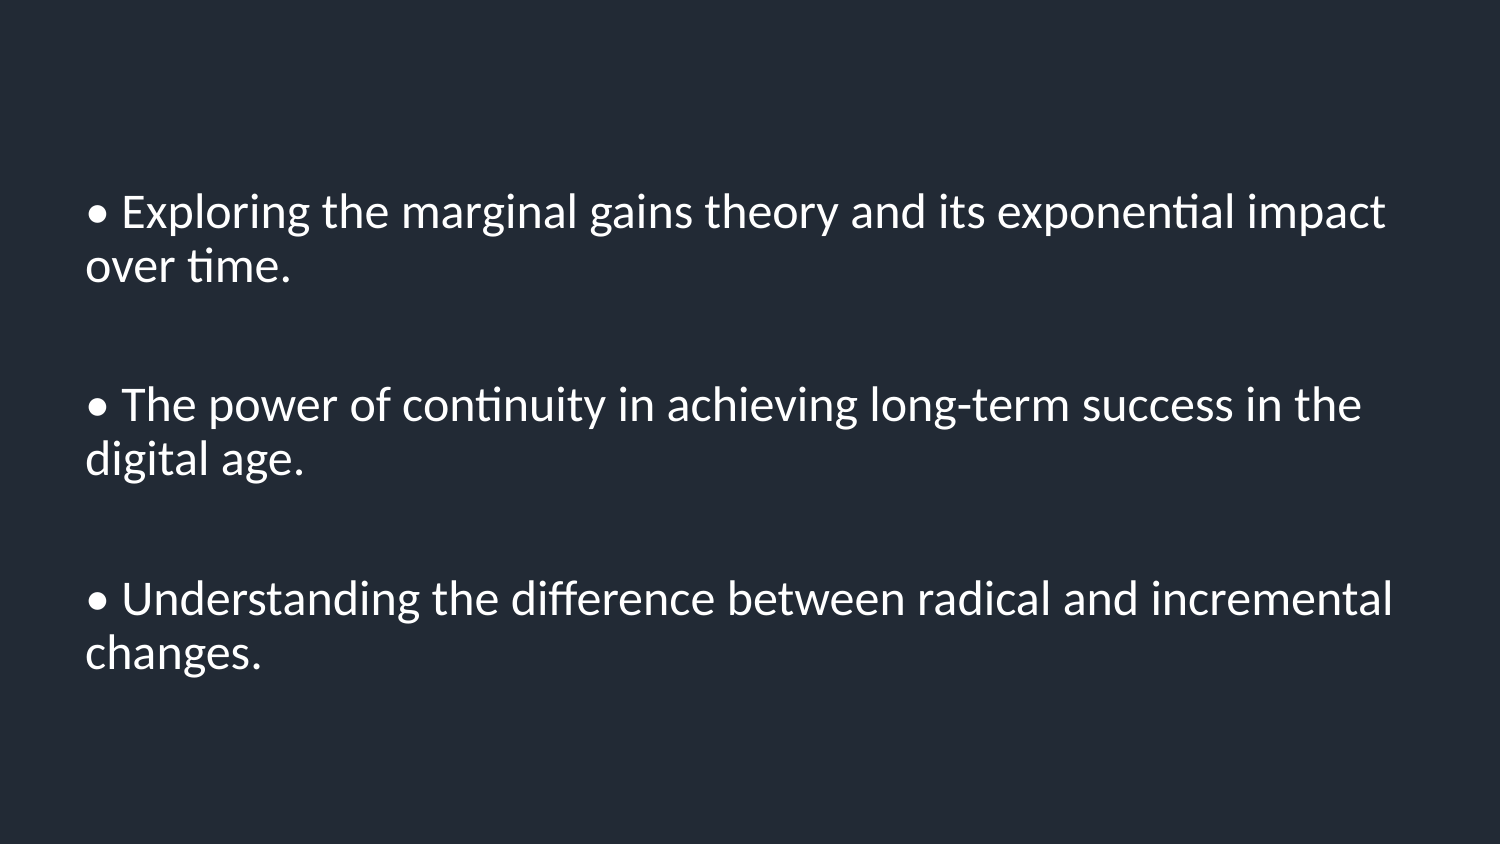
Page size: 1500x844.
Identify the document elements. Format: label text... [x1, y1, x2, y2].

list • Exploring the marginal gains theory and its exponential impact over time. • The power of continuity in achieving long-term success in the digital age. • Understanding the difference between radical and incremental changes. [70, 177, 1447, 745]
